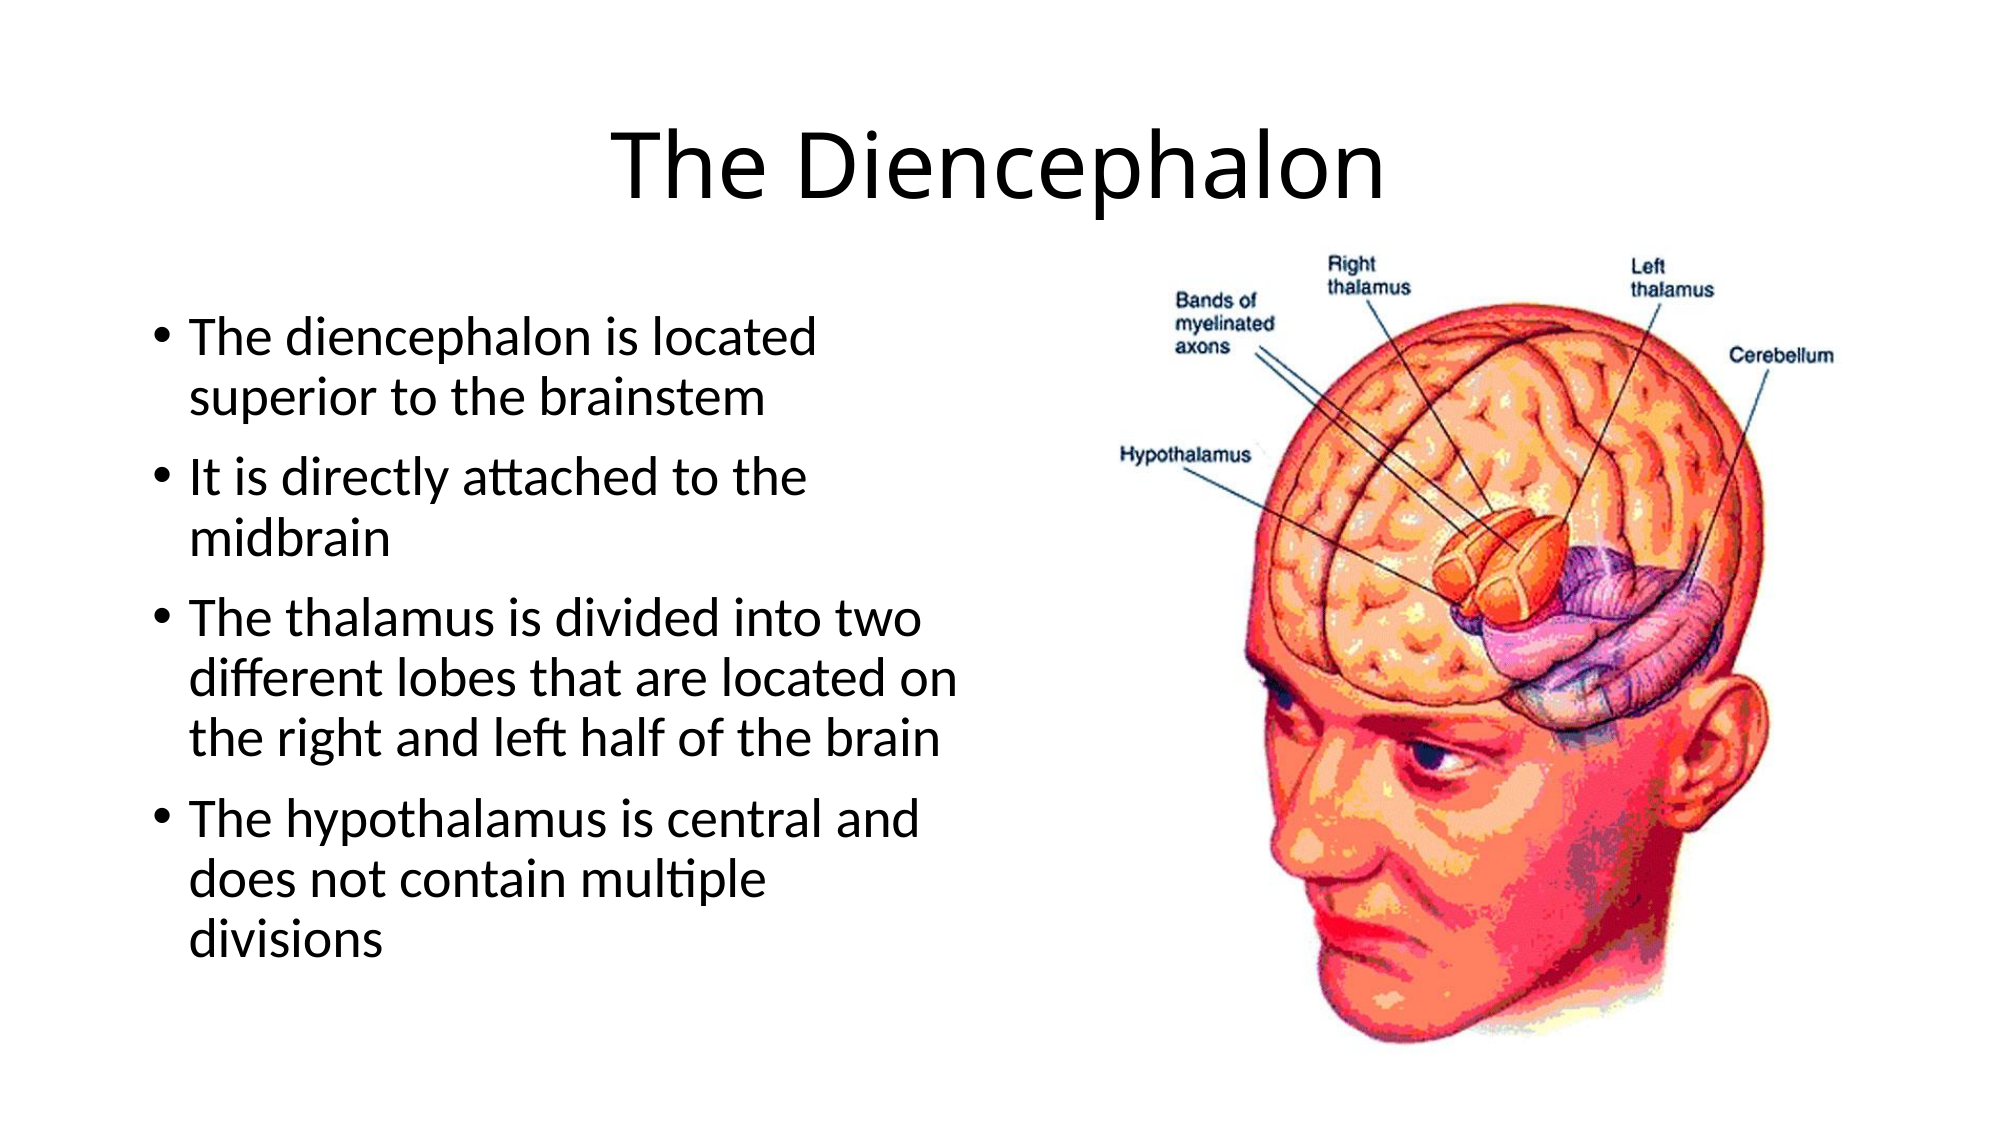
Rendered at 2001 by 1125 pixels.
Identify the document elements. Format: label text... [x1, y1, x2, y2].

title The Diencephalon [137, 59, 1863, 278]
picture [1107, 240, 1923, 1073]
list The diencephalon is located superior to the brainstem It is directly attached to the midbrain The thalamus is divided into two different lobes that are located on the right and left half of the brain The hypothalamus is central and does not contain multiple divisions [137, 299, 988, 1014]
